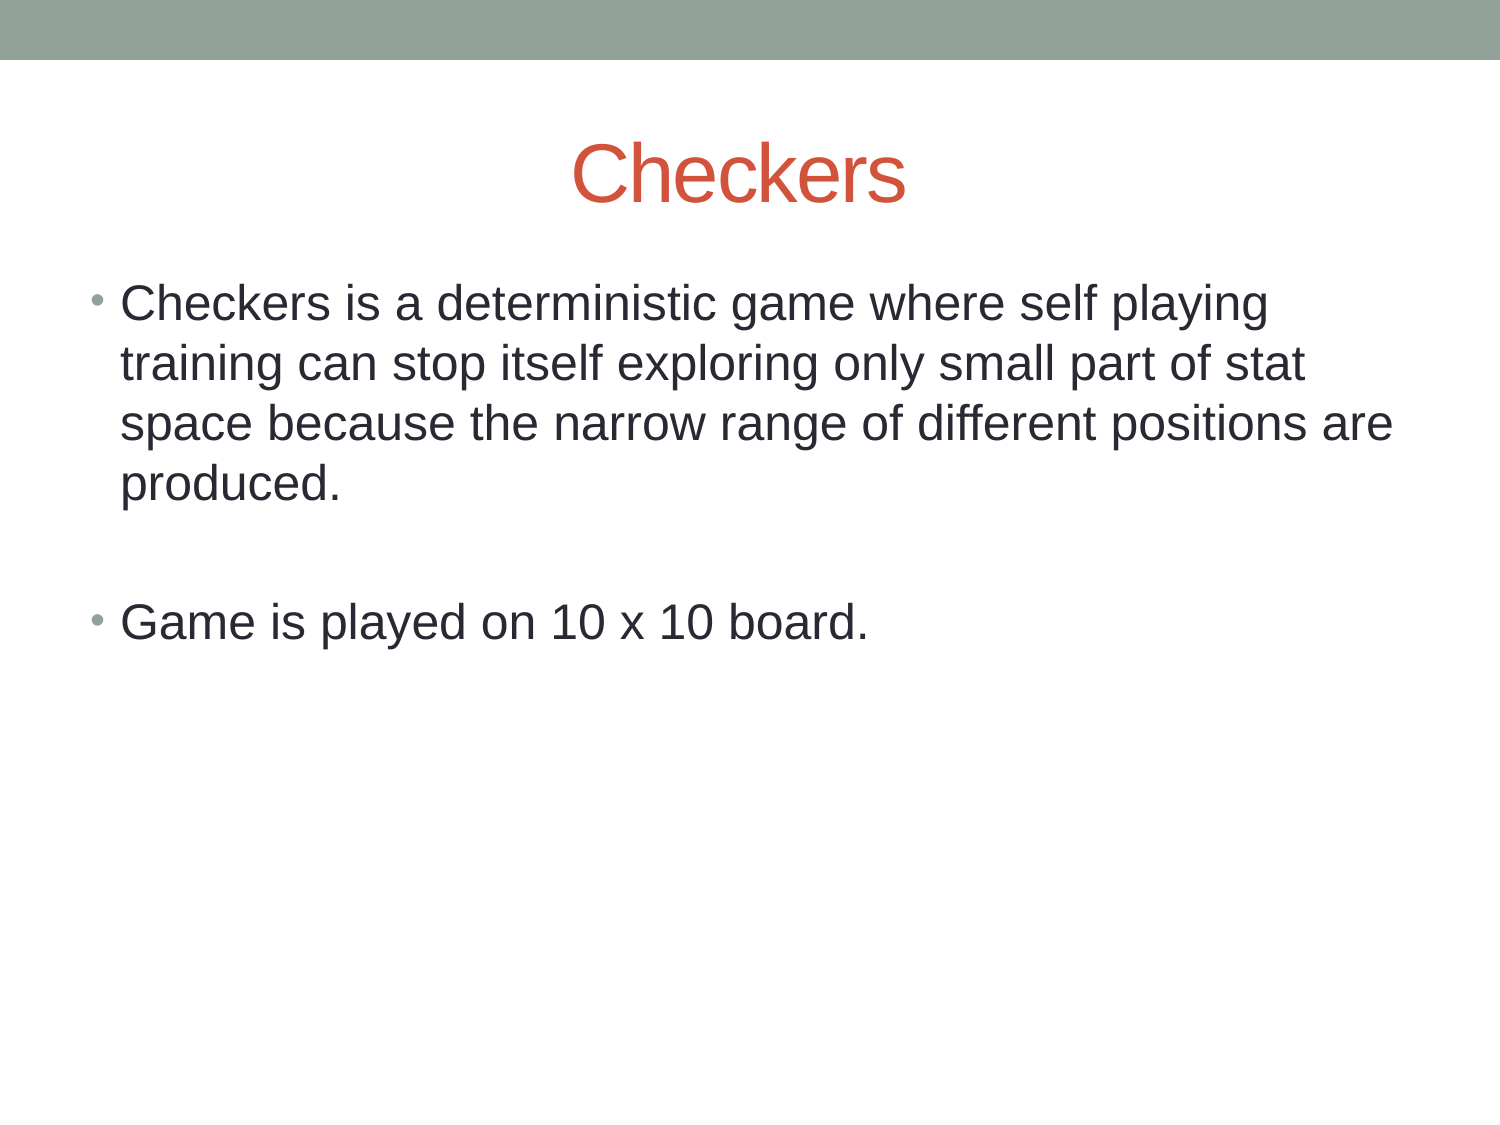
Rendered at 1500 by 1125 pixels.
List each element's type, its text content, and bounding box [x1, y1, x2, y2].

list Checkers is a deterministic game where self playing training can stop itself exploring only small part of stat space because the narrow range of different positions are produced. Game is played on 10 x 10 board. [75, 262, 1425, 1063]
title Checkers [75, 87, 1425, 250]
